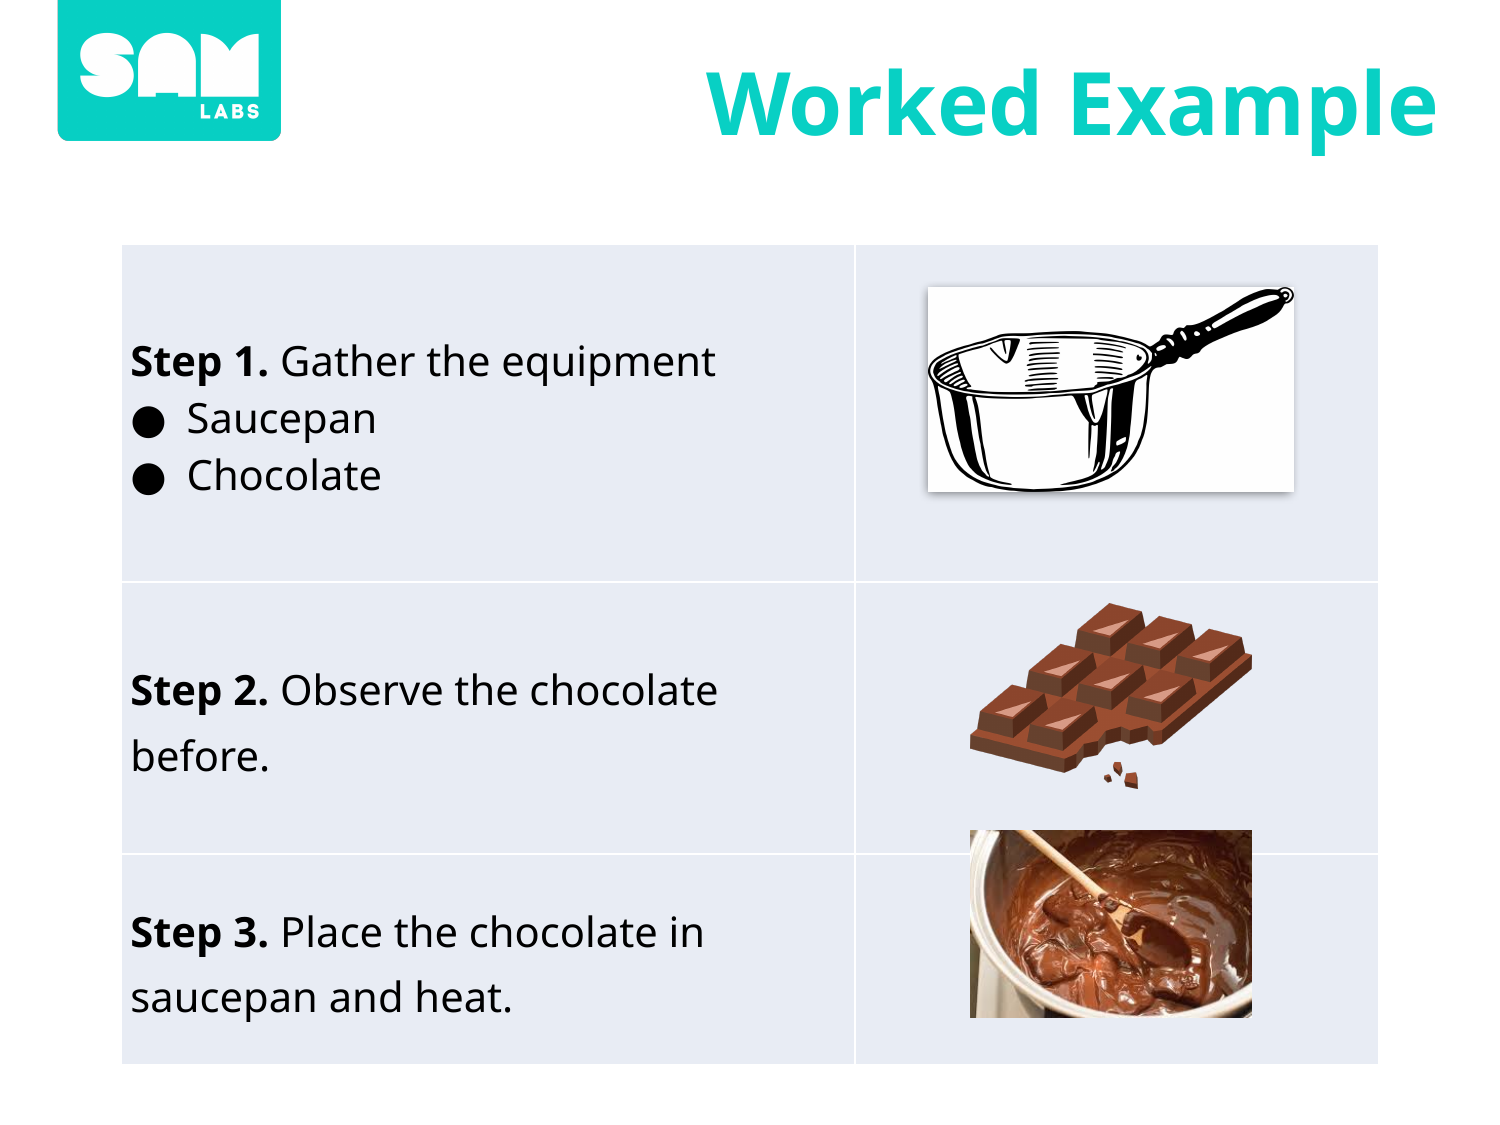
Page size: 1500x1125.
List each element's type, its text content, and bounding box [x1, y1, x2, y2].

picture [0, 0, 281, 142]
picture [970, 603, 1252, 789]
table_cell [856, 583, 1378, 853]
table_header [856, 245, 1378, 581]
picture [928, 287, 1294, 492]
table_cell [856, 855, 1378, 1064]
table_header Step 1. Gather the equipment Saucepan Chocolate [122, 245, 854, 581]
picture [970, 830, 1252, 1018]
text_box Worked Example [102, 52, 1440, 155]
table_cell Step 3. Place the chocolate in saucepan and heat. [122, 855, 854, 1064]
table_cell Step 2. Observe the chocolate before. [122, 583, 854, 853]
